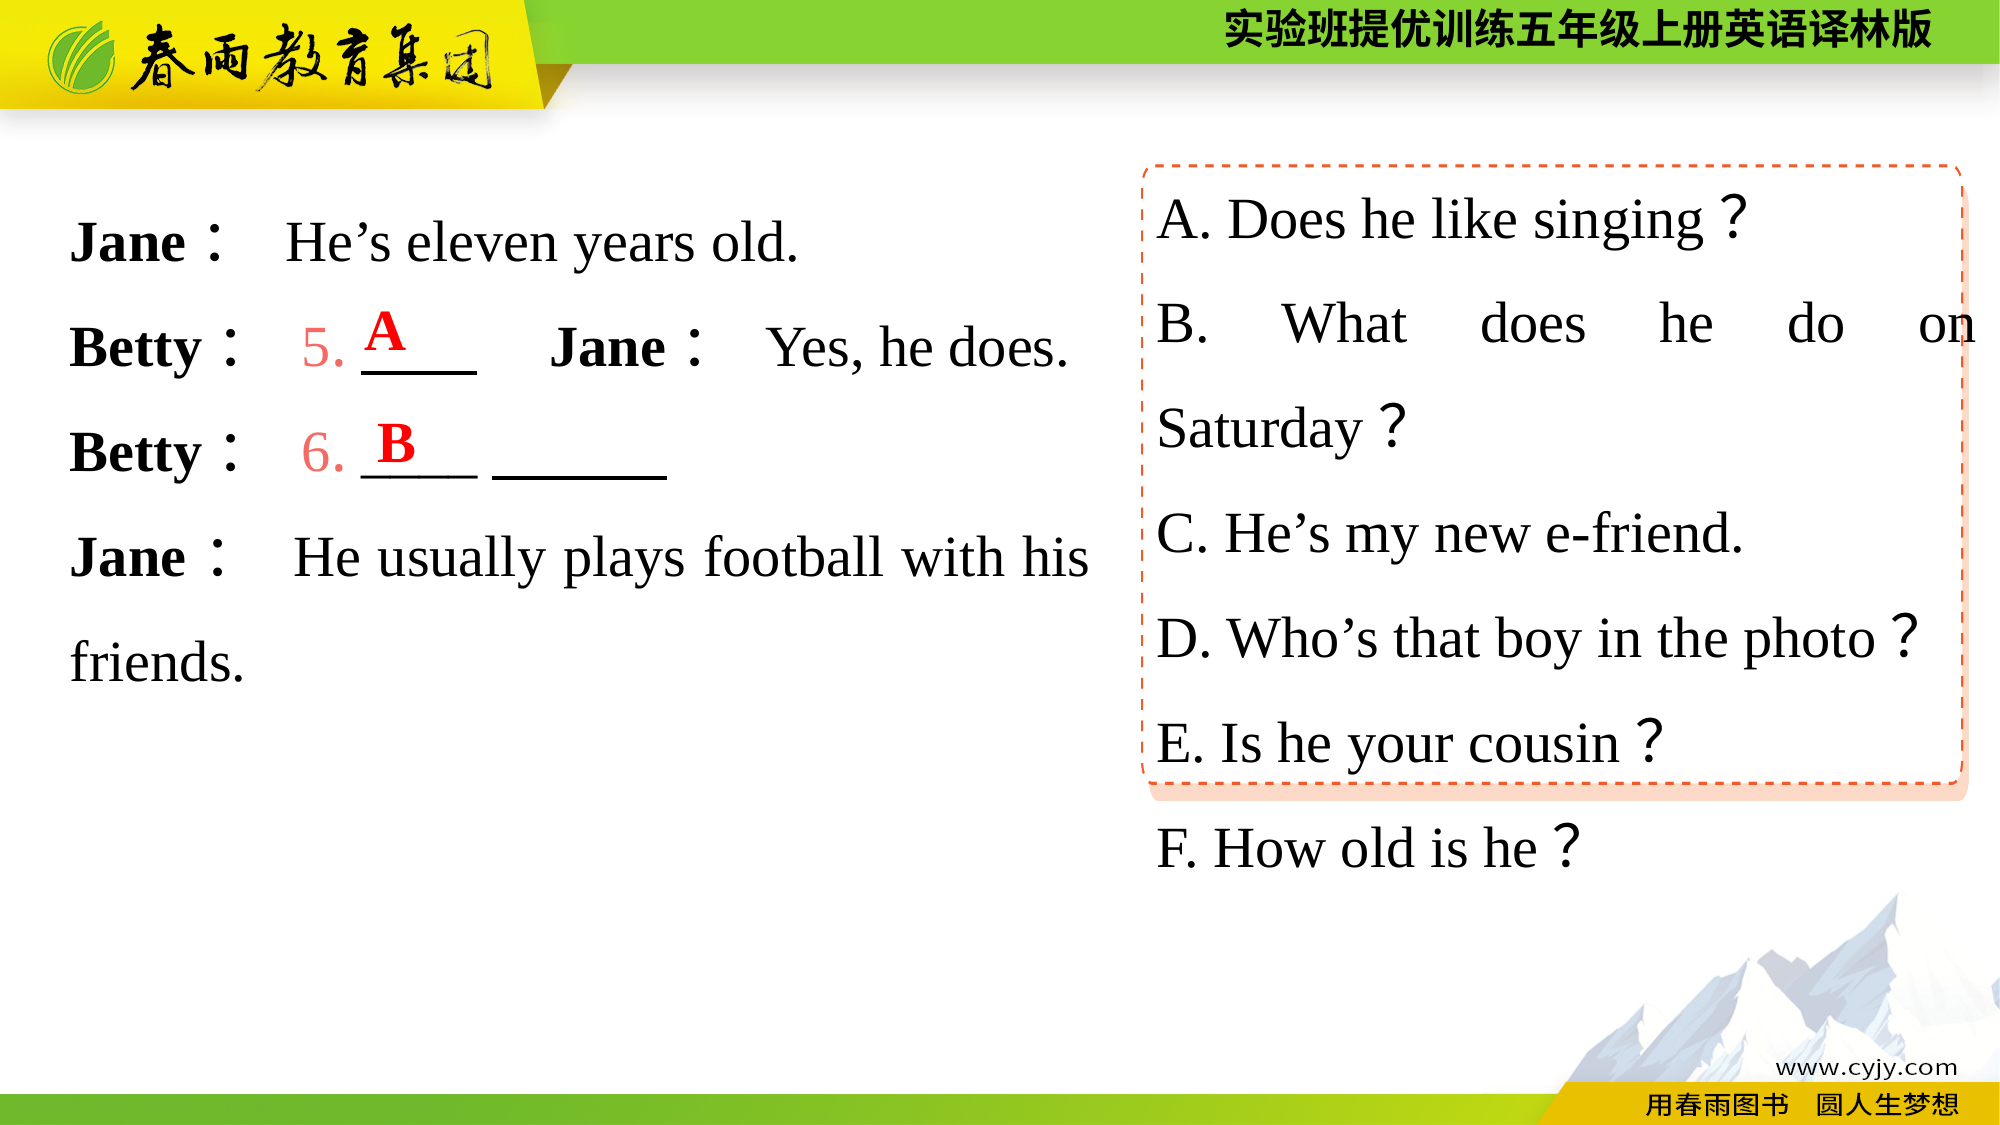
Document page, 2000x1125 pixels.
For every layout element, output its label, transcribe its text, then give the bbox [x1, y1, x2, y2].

text_box A. Does he like singing？ B. What does he do on Saturday？ C. He’s my new e-friend. D. Who’s that boy in the photo？ E. Is he your cousin？ F. How old is he？ [1141, 137, 1992, 887]
picture [0, 0, 2000, 1125]
text_box A [349, 285, 422, 370]
text_box B [362, 397, 431, 482]
list Jane： He’s eleven years old. Betty： 5. Jane： Yes, he does. Betty： 6. ____ Jane： He usually plays football with his friends. [54, 160, 1107, 707]
